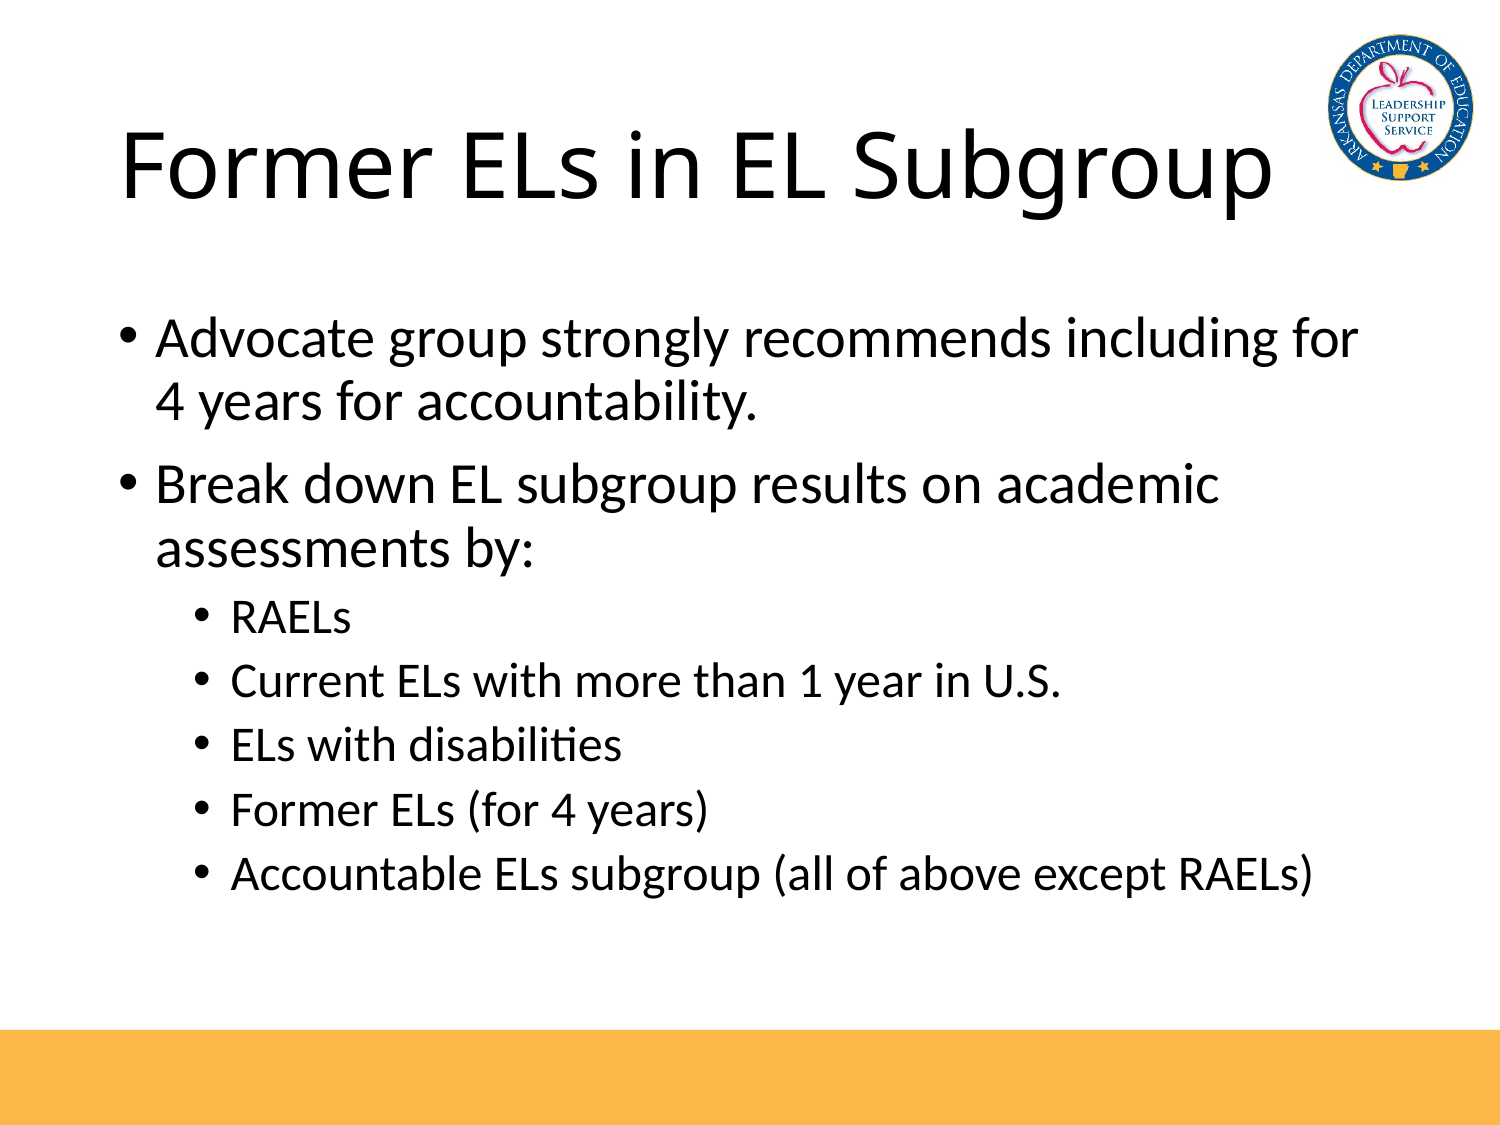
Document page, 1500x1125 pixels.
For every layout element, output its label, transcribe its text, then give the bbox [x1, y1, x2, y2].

picture [1327, 34, 1478, 181]
title Former ELs in EL Subgroup [103, 59, 1397, 278]
list Advocate group strongly recommends including for 4 years for accountability. Break down EL subgroup results on academic assessments by: RAELs Current ELs with more than 1 year in U.S. ELs with disabilities Former ELs (for 4 years) Accountable ELs subgroup (all of above except RAELs) [103, 299, 1397, 1014]
